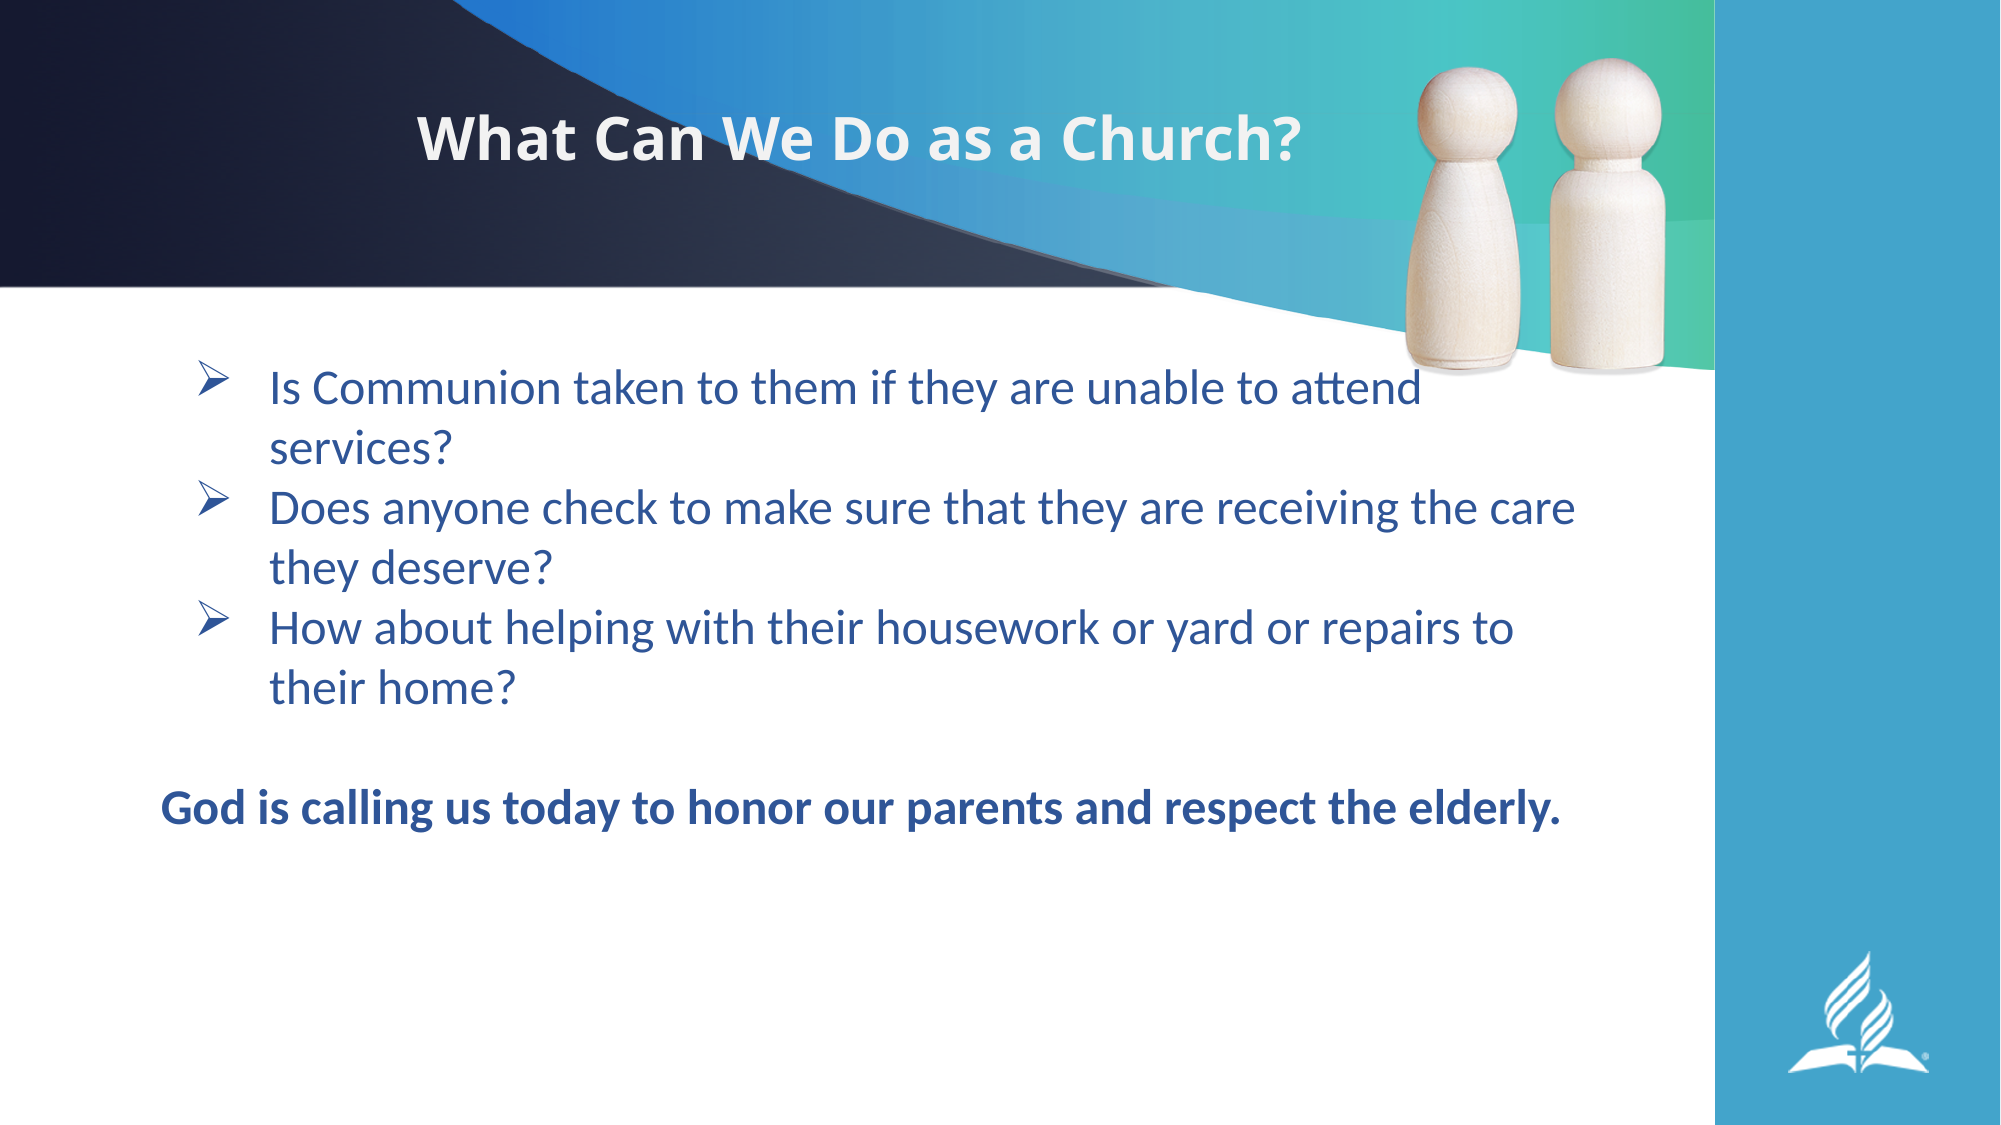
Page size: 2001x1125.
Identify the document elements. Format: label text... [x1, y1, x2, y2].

text_box Is Communion taken to them if they are unable to attend services? Does anyone check to make sure that they are receiving the care they deserve? How about helping with their housework or yard or repairs to their home? God is calling us today to honor our parents and respect the elderly. [104, 347, 1620, 888]
list [43, 328, 1678, 1043]
title What Can We Do as a Church? [43, 35, 1678, 254]
picture [0, 0, 2001, 1125]
